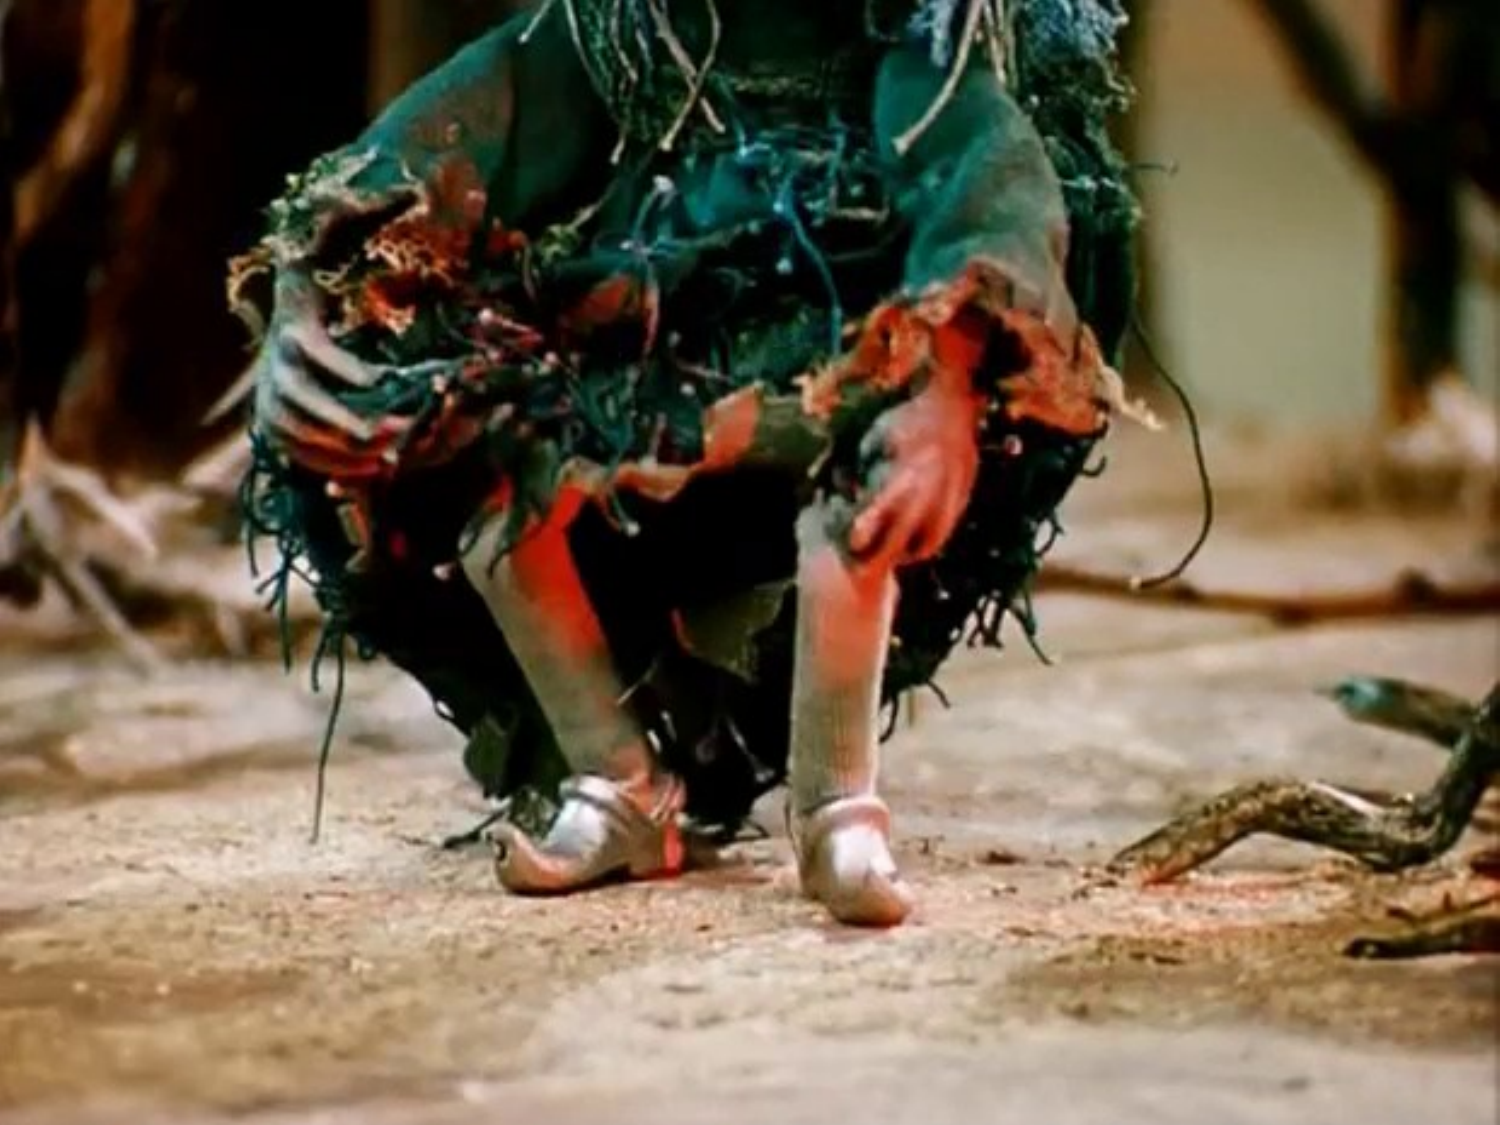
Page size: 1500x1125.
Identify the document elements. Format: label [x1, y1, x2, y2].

list [0, 0, 1500, 1125]
